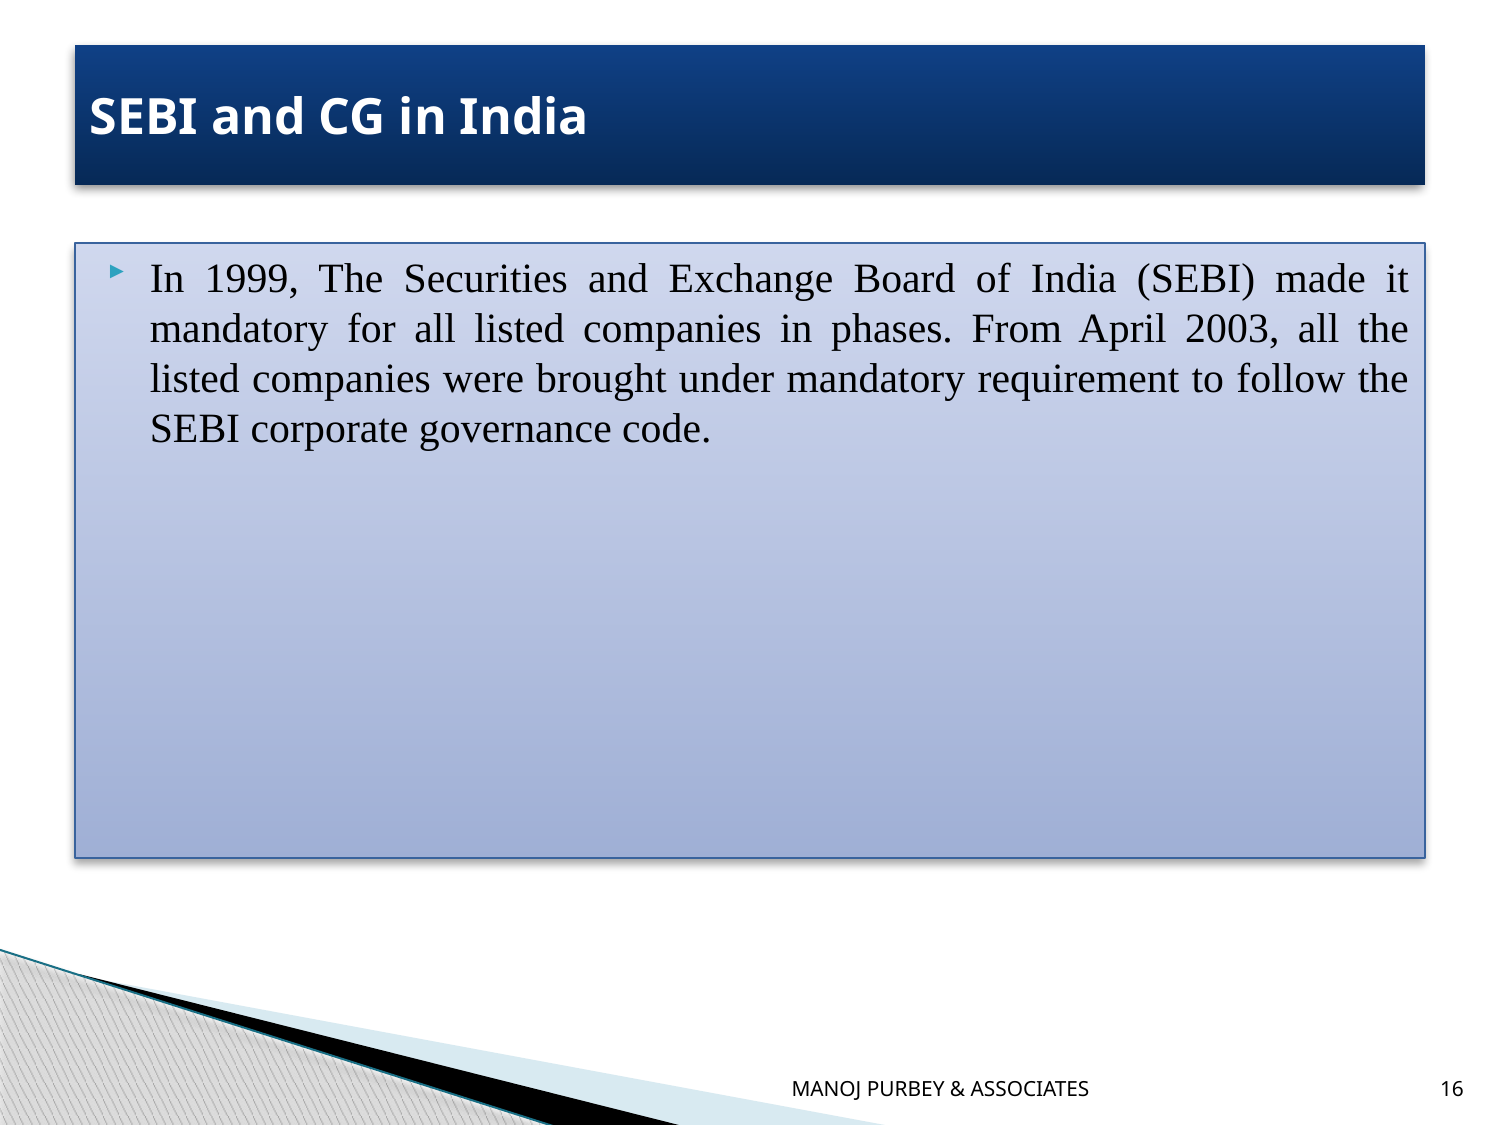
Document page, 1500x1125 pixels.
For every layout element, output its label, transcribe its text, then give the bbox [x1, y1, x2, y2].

list In 1999, The Securities and Exchange Board of India (SEBI) made it mandatory for all listed companies in phases. From April 2003, all the listed companies were brought under mandatory requirement to follow the SEBI corporate governance code. [74, 242, 1426, 859]
slide_number 16 [1418, 1051, 1479, 1112]
footer MANOJ PURBEY & ASSOCIATES [718, 1051, 1105, 1112]
title SEBI and CG in India [75, 45, 1425, 185]
